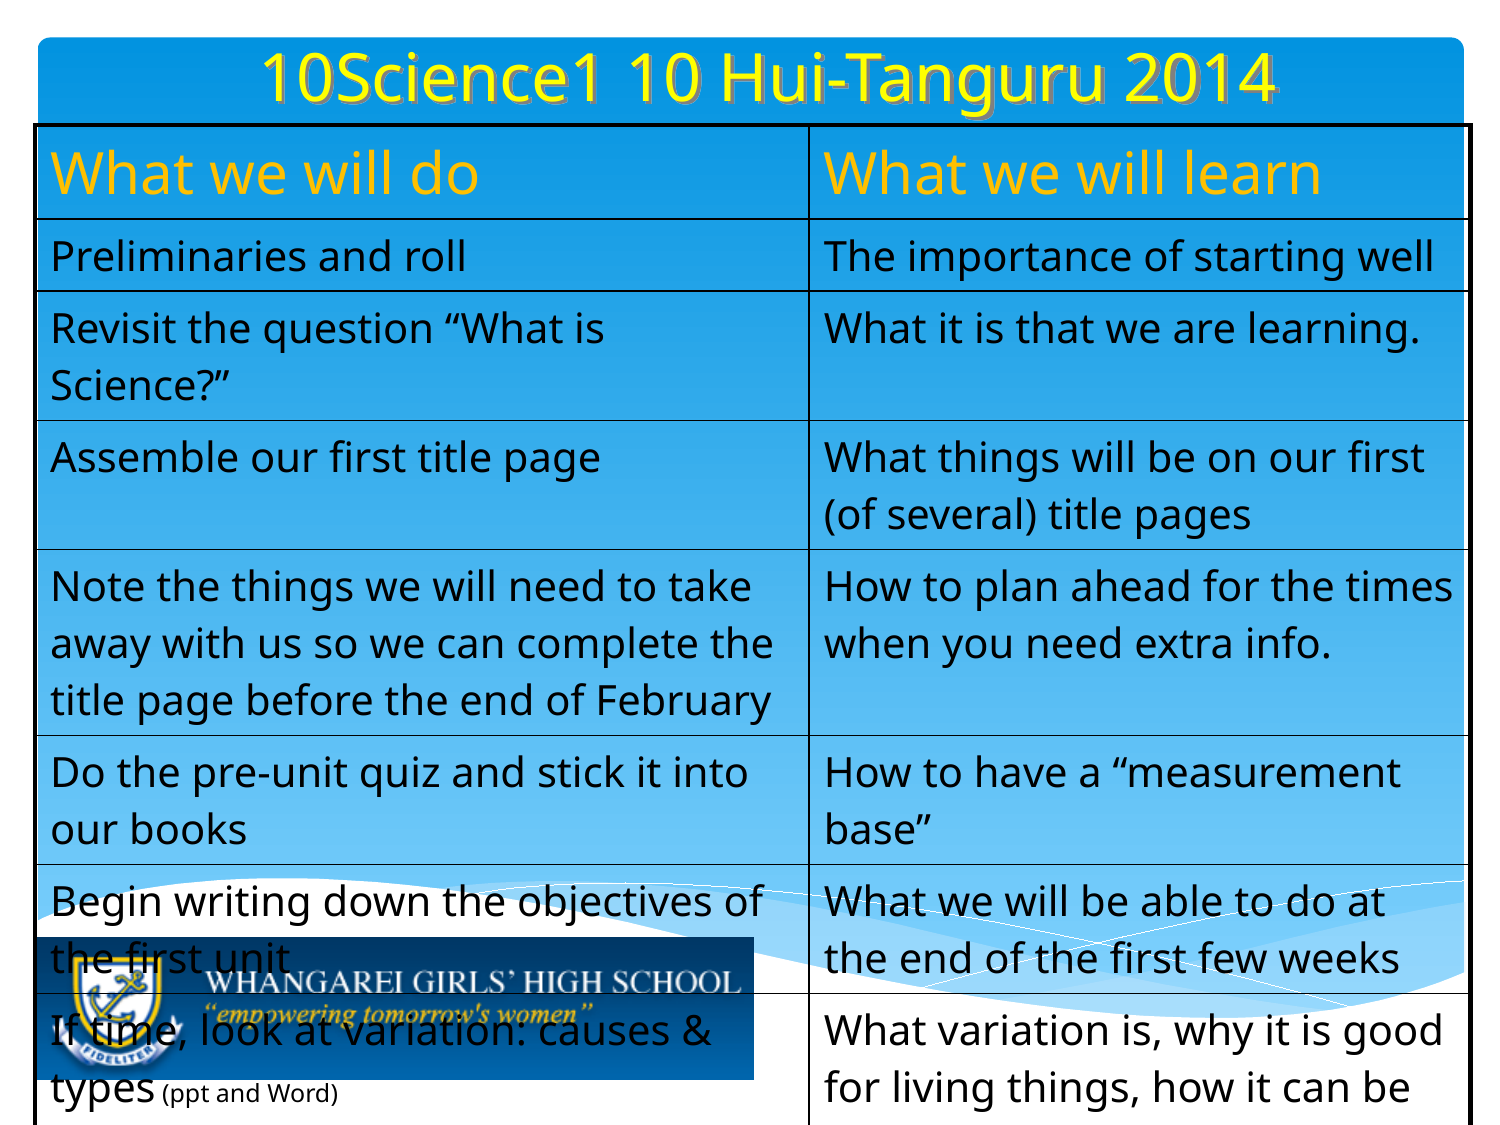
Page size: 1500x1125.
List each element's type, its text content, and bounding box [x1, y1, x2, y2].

table_cell Preliminaries and roll [37, 220, 808, 290]
table_cell What it is that we are learning. [810, 292, 1468, 420]
table_cell What things will be on our first (of several) title pages [810, 421, 1468, 549]
table_cell Assemble our first title page [37, 421, 808, 549]
table_cell Begin writing down the objectives of the first unit [37, 865, 808, 993]
table_cell Do the pre-unit quiz and stick it into our books [37, 736, 808, 864]
table_cell If time, look at variation: causes & types (ppt and Word) [37, 994, 808, 1125]
table_cell How to have a “measurement base” [810, 736, 1468, 864]
table_cell How to plan ahead for the times when you need extra info. [810, 550, 1468, 735]
table_header What we will learn [810, 127, 1468, 218]
picture [37, 937, 754, 1080]
table_cell The importance of starting well [810, 220, 1468, 290]
table_cell What we will be able to do at the end of the first few weeks [810, 865, 1468, 993]
table_header What we will do [37, 127, 808, 218]
table_cell Revisit the question “What is Science?” [37, 292, 808, 420]
table_cell Note the things we will need to take away with us so we can complete the title page before the end of February [37, 550, 808, 735]
table_cell What variation is, why it is good for living things, how it can be grouped into different groups and how some can be predicted [810, 994, 1468, 1125]
text_box 10Science1 10 Hui-Tanguru 2014 [162, 24, 1375, 123]
